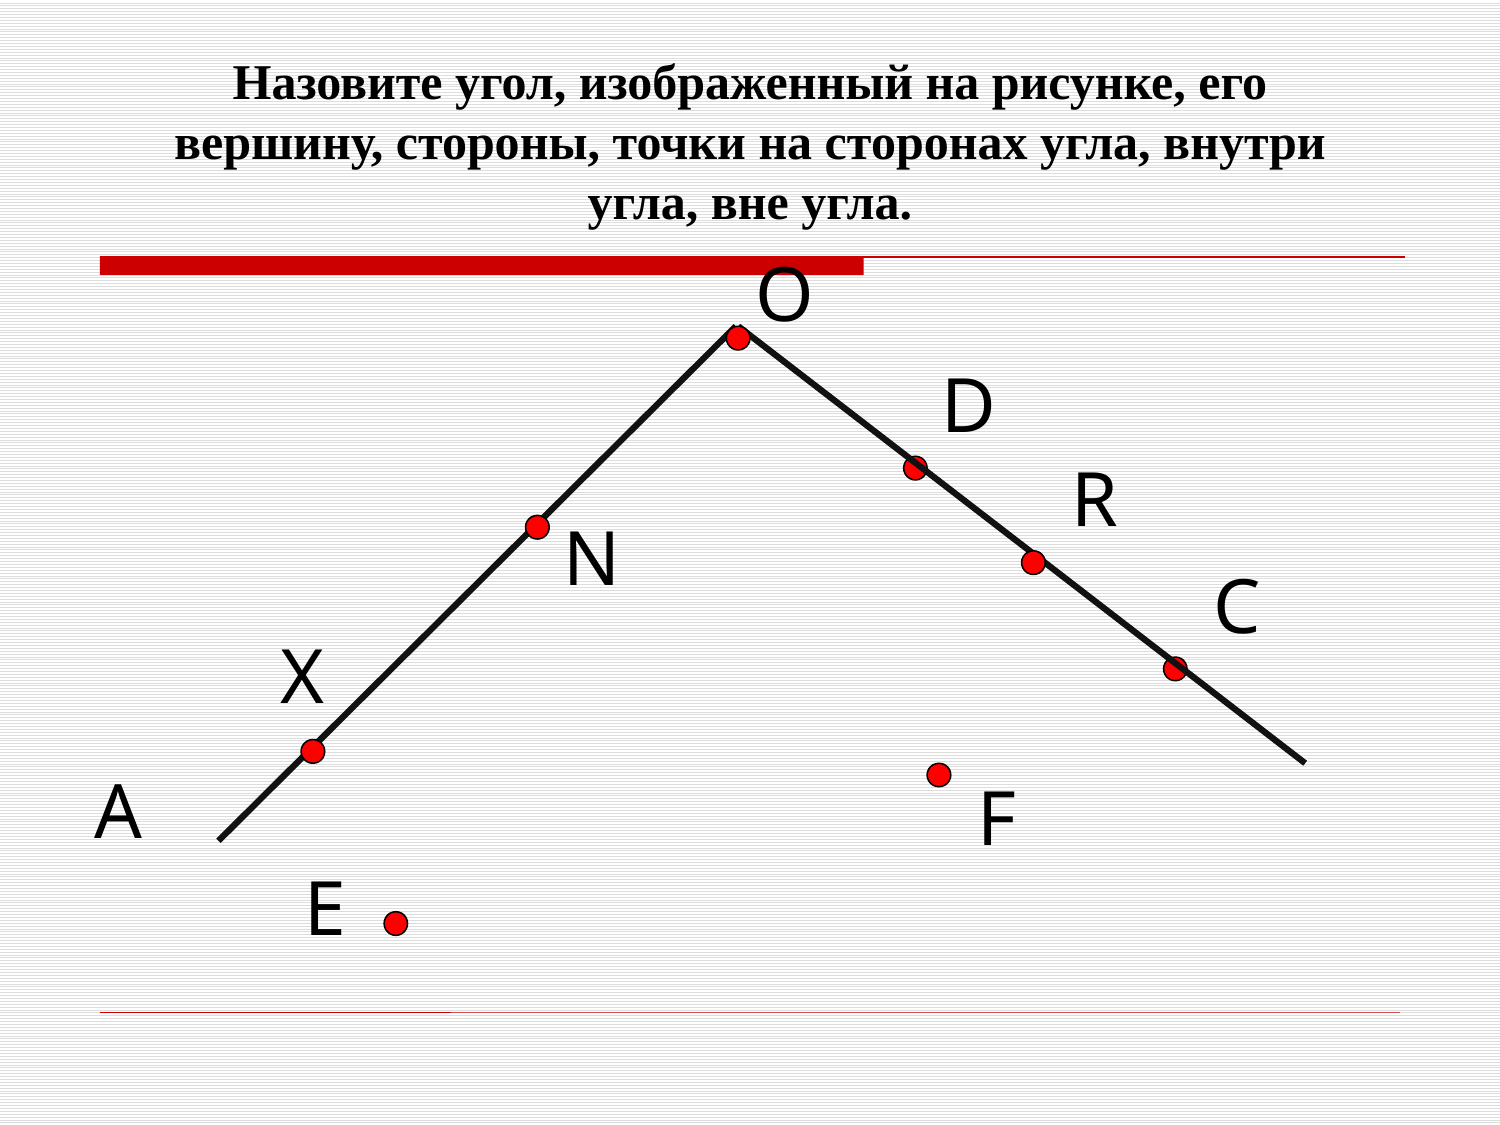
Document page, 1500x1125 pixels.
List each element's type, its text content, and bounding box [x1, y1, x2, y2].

text_box А [79, 756, 148, 862]
text_box Е [289, 852, 373, 958]
text_box D [927, 349, 1010, 455]
text_box [726, 326, 751, 350]
text_box О [740, 239, 800, 345]
text_box N [549, 503, 632, 609]
text_box Х [265, 621, 349, 727]
text_box Назовите угол, изображенный на рисунке, его вершину, стороны, точки на сторонах угла, внутри угла, вне угла. [123, 42, 1376, 238]
text_box [1021, 550, 1046, 575]
text_box [1163, 657, 1188, 681]
text_box С [1198, 550, 1282, 656]
text_box F [962, 763, 1034, 868]
text_box [301, 739, 325, 764]
text_box [903, 456, 928, 480]
text_box [525, 515, 550, 540]
text_box [927, 763, 951, 787]
text_box [384, 911, 408, 936]
text_box R [1057, 444, 1152, 549]
